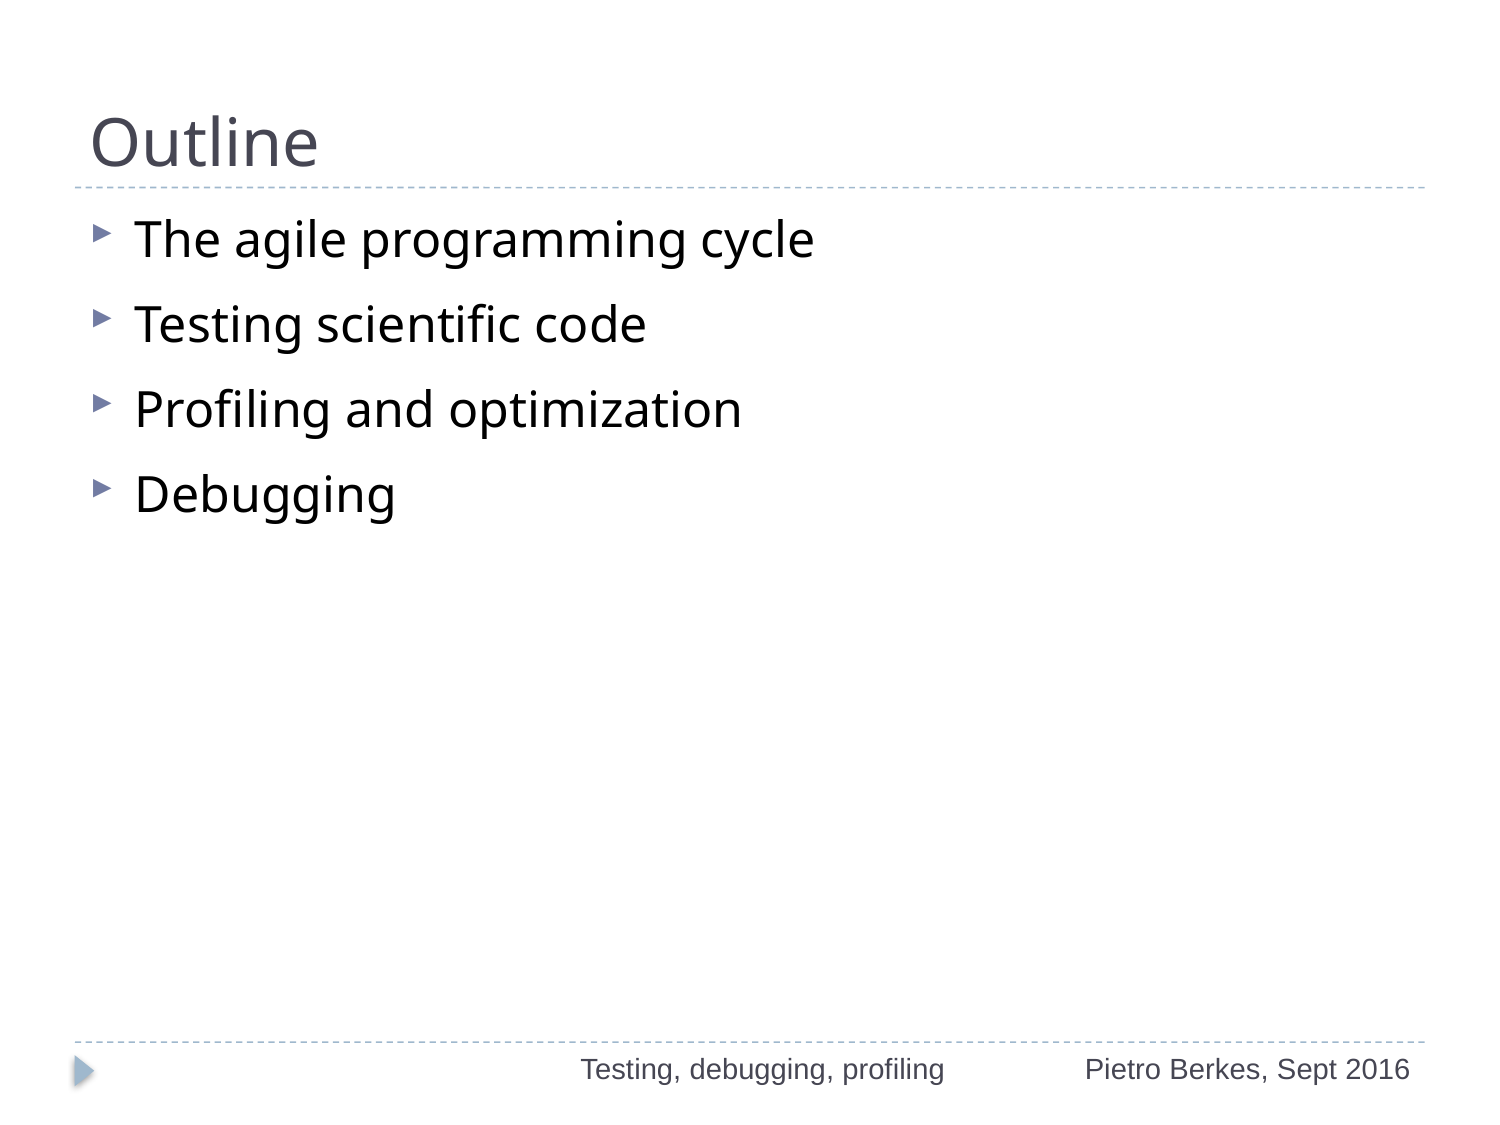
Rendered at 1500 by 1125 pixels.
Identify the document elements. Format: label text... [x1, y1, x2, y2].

title Outline [75, 24, 1425, 188]
list The agile programming cycle Testing scientific code Profiling and optimization Debugging [75, 200, 1425, 1010]
footer Testing, debugging, profiling [475, 1042, 1051, 1103]
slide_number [1051, 1042, 1426, 1103]
